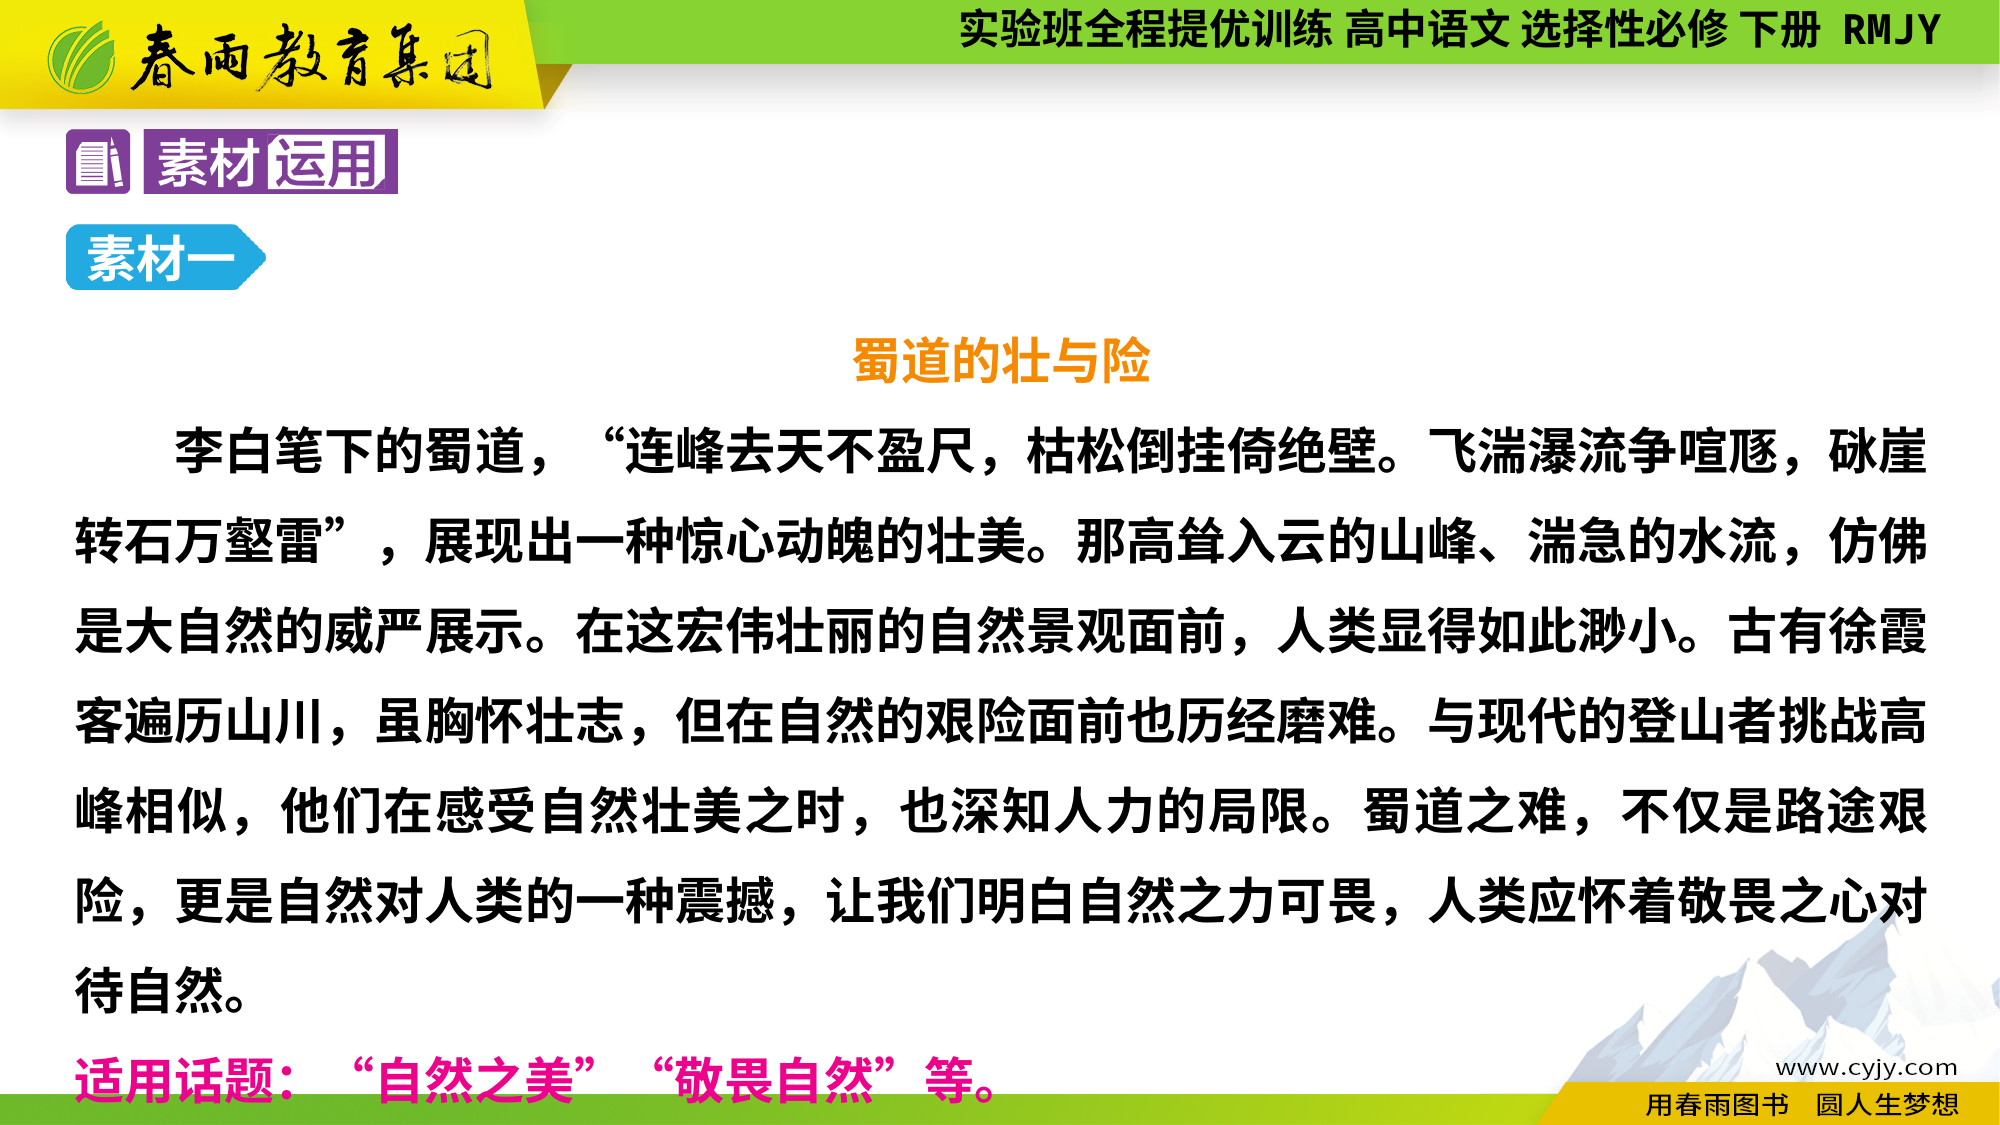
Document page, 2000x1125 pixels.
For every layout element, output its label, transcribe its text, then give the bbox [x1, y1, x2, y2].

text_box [66, 219, 266, 296]
picture [0, 0, 2000, 1125]
list 蜀道的壮与险 李白笔下的蜀道，“连峰去天不盈尺，枯松倒挂倚绝壁。飞湍瀑流争喧豗，砯崖转石万壑雷”，展现出一种惊心动魄的壮美。那高耸入云的山峰、湍急的水流，仿佛是大自然的威严展示。在这宏伟壮丽的自然景观面前，人类显得如此渺小。古有徐霞客遍历山川，虽胸怀壮志，但在自然的艰险面前也历经磨难。与现代的登山者挑战高峰相似，他们在感受自然壮美之时，也深知人力的局限。蜀道之难，不仅是路途艰险，更是自然对人类的一种震撼，让我们明白自然之力可畏，人类应怀着敬畏之心对待自然。 适用话题：“自然之美”“敬畏自然”等。 [59, 292, 1944, 1125]
